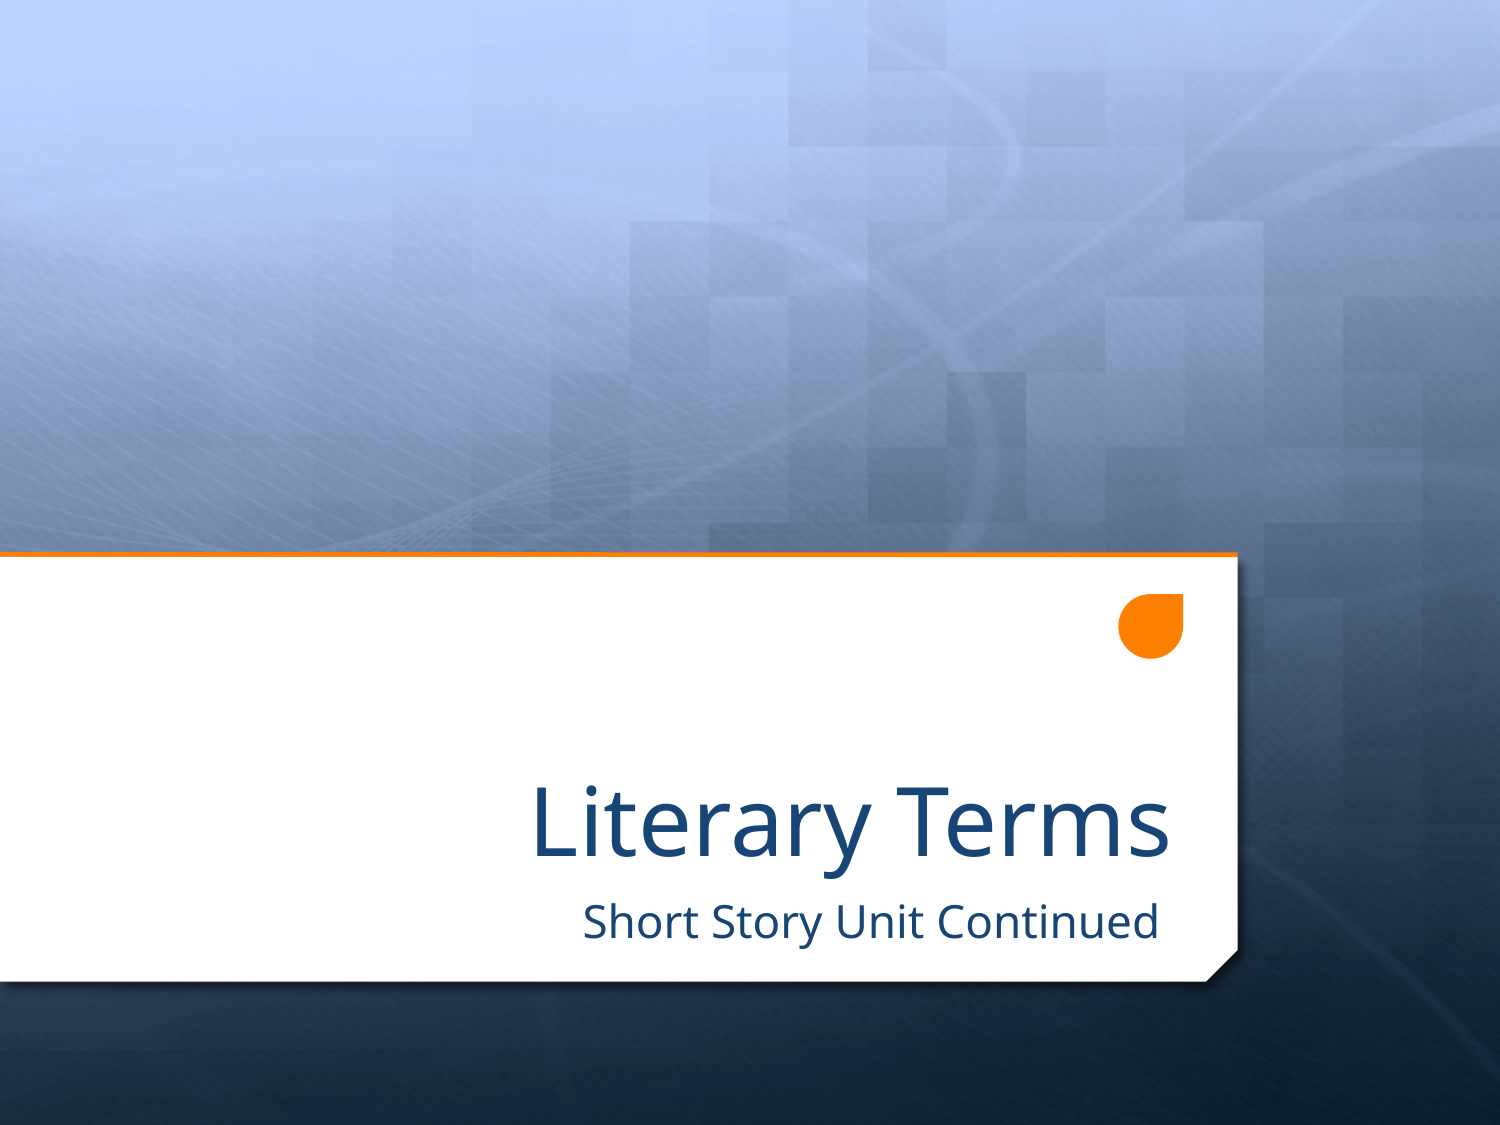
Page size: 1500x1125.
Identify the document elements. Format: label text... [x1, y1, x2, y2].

subtitle Short Story Unit Continued [225, 885, 1188, 980]
title Literary Terms [225, 641, 1188, 883]
